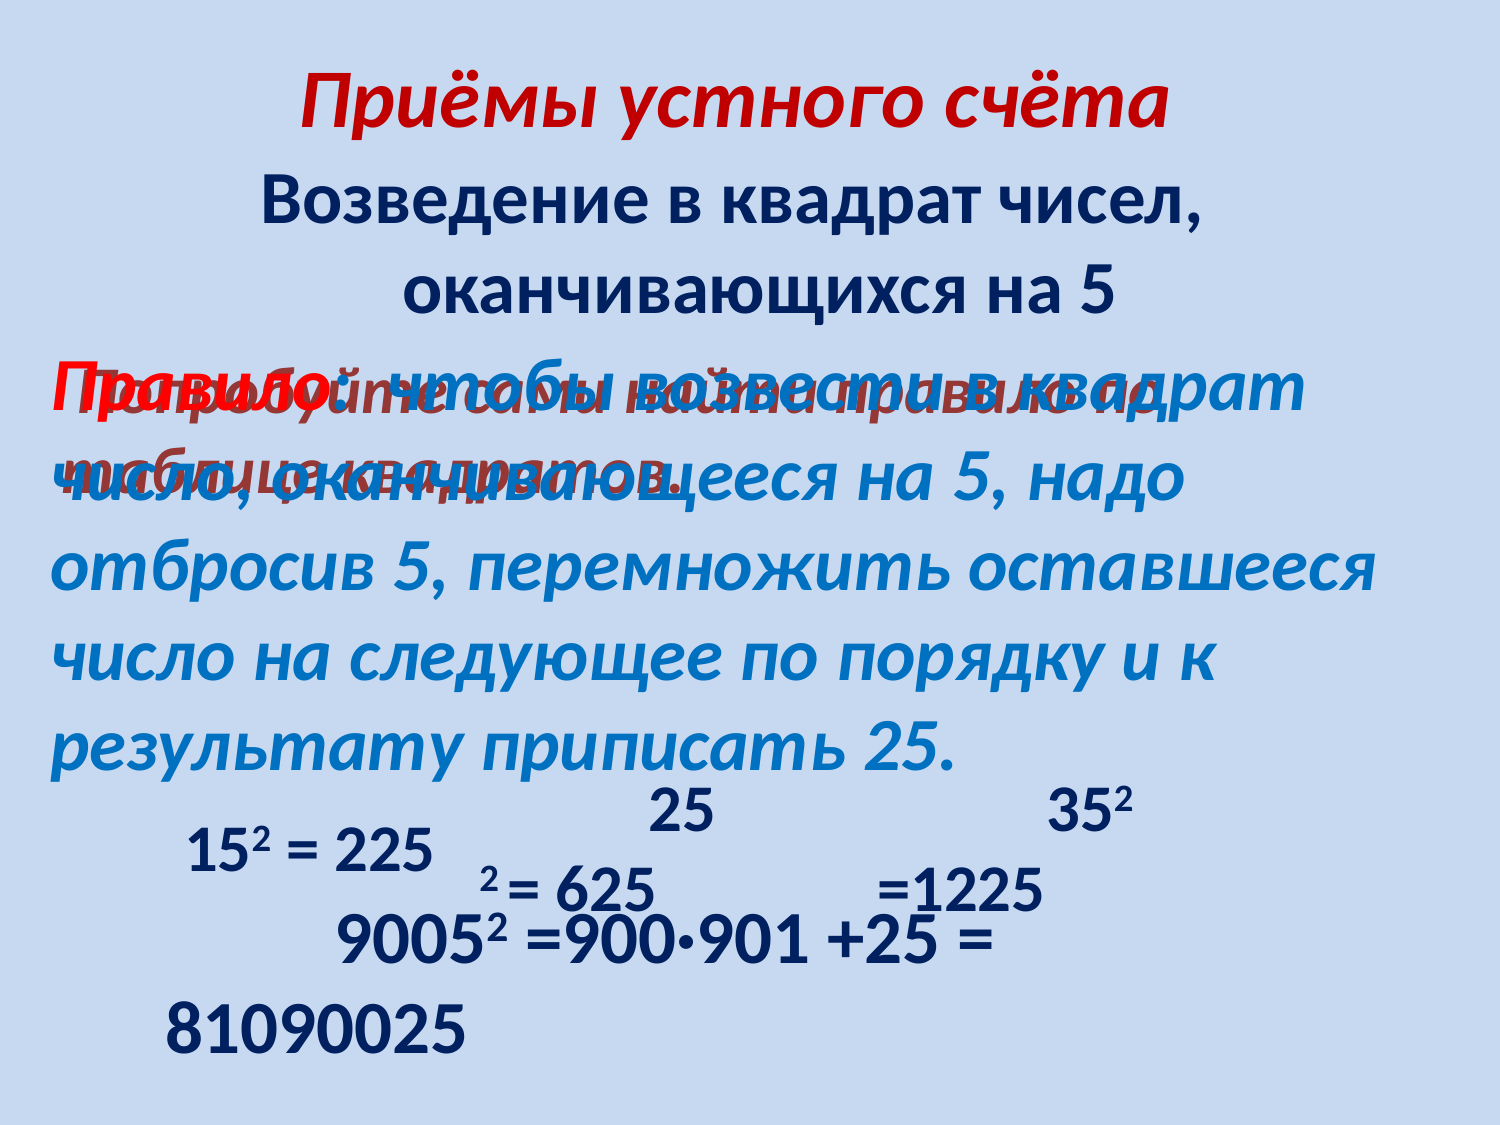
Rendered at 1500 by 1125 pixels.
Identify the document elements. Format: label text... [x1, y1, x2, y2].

text_box Правило: чтобы возвести в квадрат число, оканчивающееся на 5, надо отбросив 5, перемножить оставшееся число на следующее по порядку и к результату приписать 25. [35, 328, 1500, 793]
list Возведение в квадрат чисел, оканчивающихся на 5 [0, 140, 1465, 947]
text_box 90052 =900·901 +25 = 81090025 [150, 926, 1162, 1032]
text_box 252 = 625 [464, 797, 740, 893]
title Приёмы устного счёта [70, 0, 1421, 140]
text_box 152 = 225 [0, 797, 457, 893]
text_box 352 =1225 [862, 797, 1163, 893]
